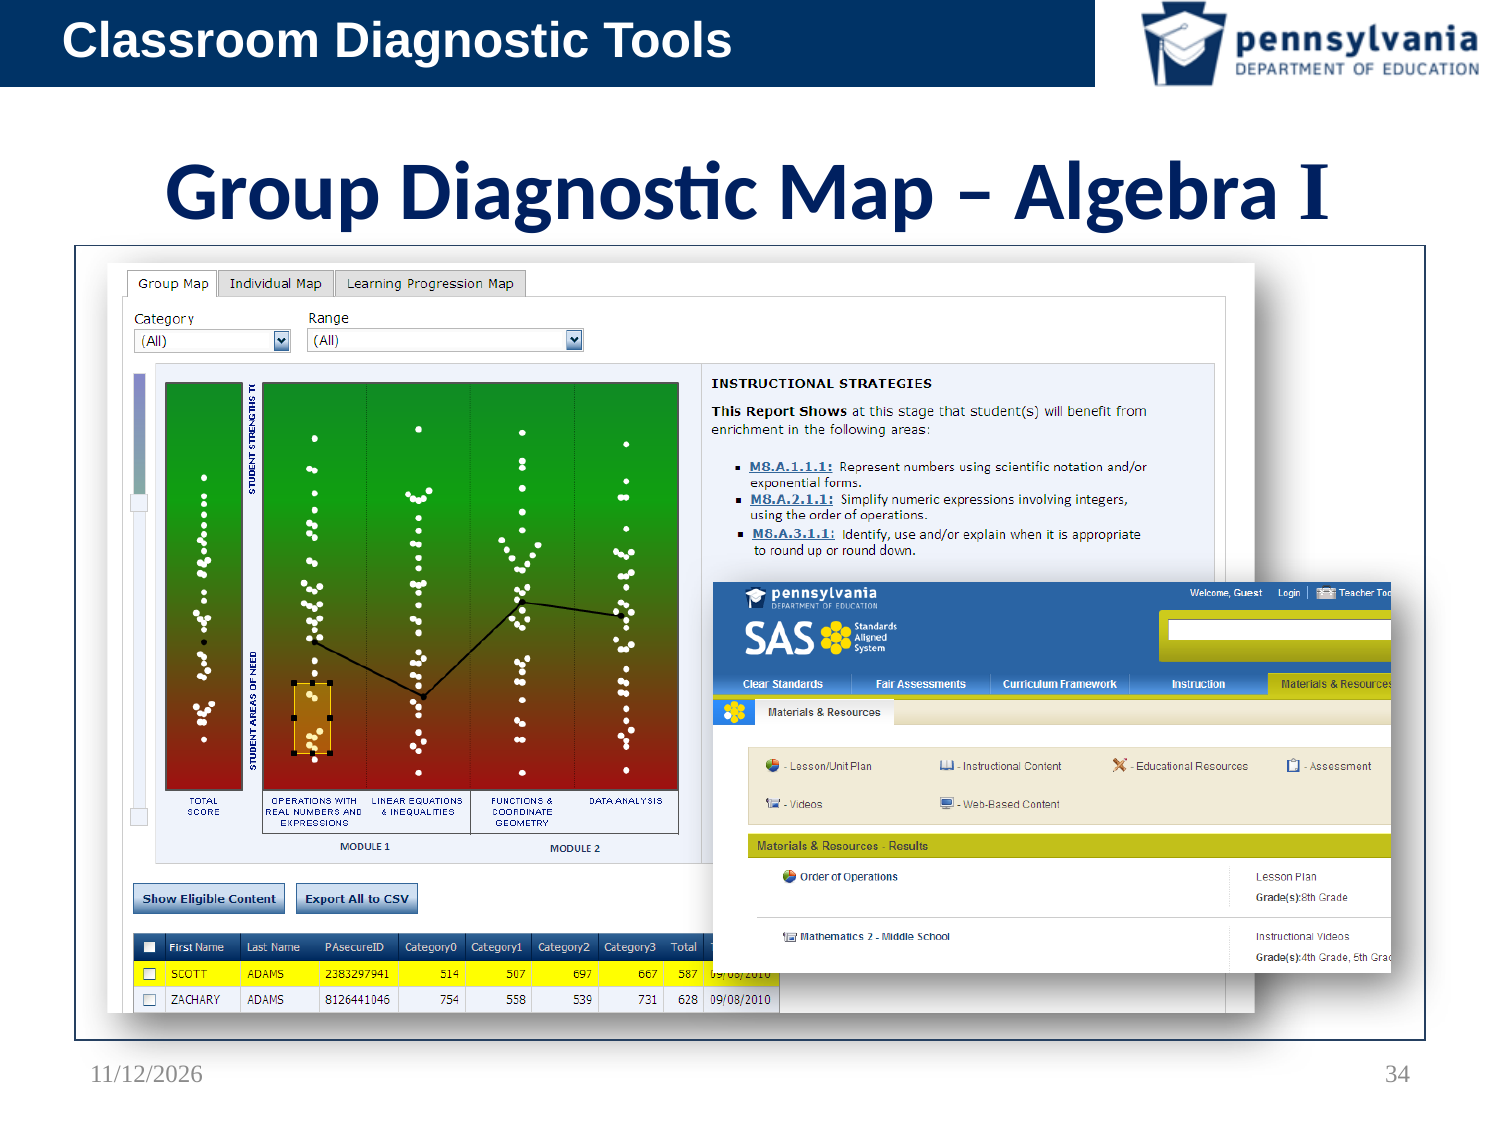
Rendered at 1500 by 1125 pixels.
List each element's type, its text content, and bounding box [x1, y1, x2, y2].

list [74, 245, 1426, 1041]
picture [1134, 0, 1485, 90]
title Group Diagnostic Map – Algebra I [73, 115, 1424, 256]
picture [107, 262, 1392, 1014]
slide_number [75, 1042, 425, 1103]
slide_number 34 [1074, 1042, 1425, 1103]
